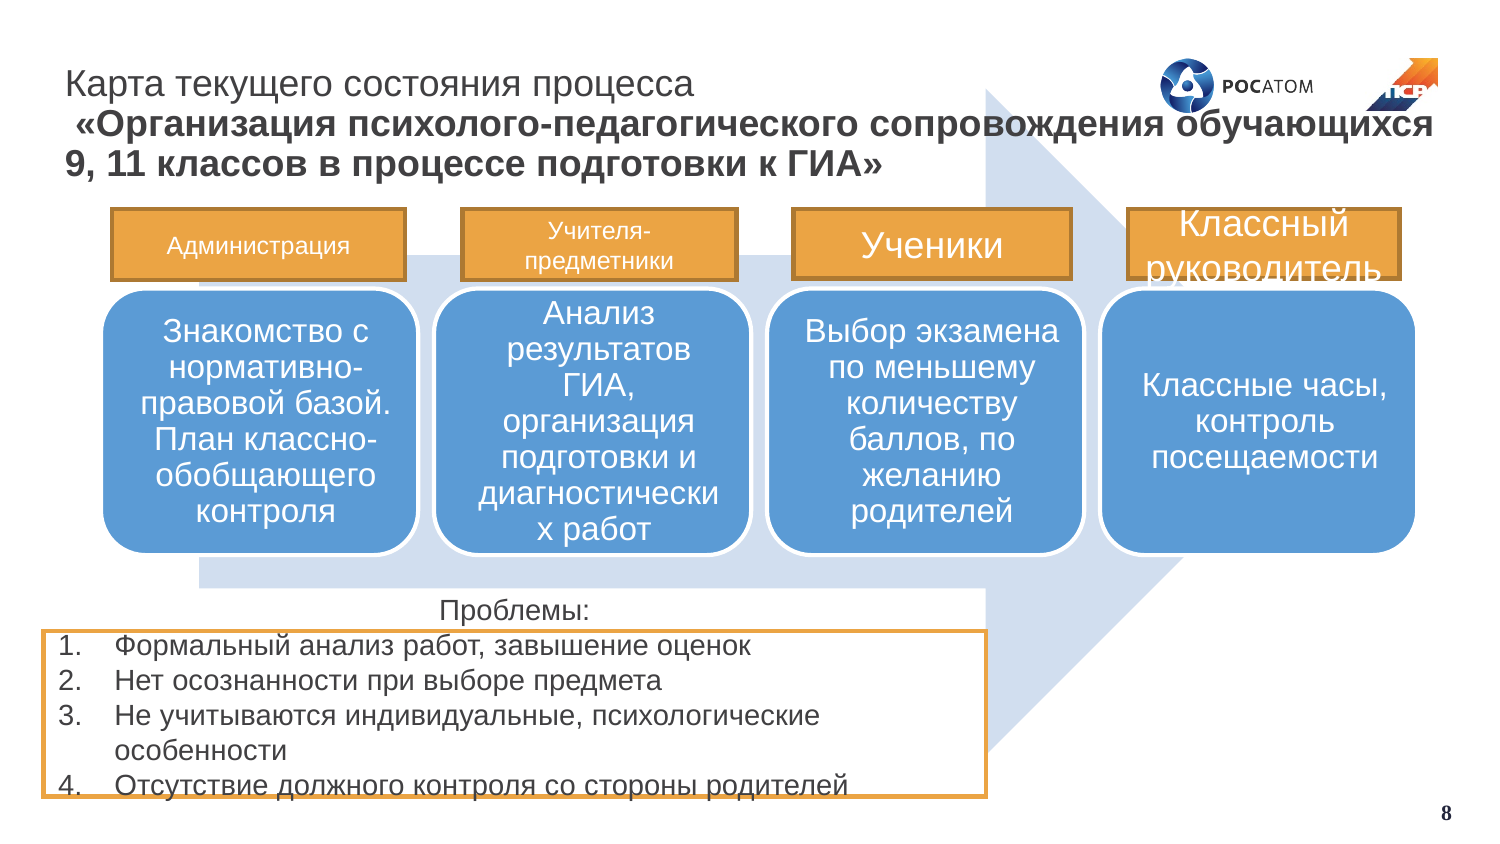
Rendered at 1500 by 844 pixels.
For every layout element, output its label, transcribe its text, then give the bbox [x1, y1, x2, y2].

title Карта текущего состояния процесса «Организация психолого-педагогического сопровождения обучающихся 9, 11 классов в процессе подготовки к ГИА» [50, 56, 1475, 212]
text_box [100, 88, 1419, 756]
slide_number 8 [1417, 791, 1475, 827]
text_box Проблемы: Формальный анализ работ, завышение оценок Нет осознанности при выборе предмета Не учитываются индивидуальные, психологические особенности Отсутствие должного контроля со стороны родителей [41, 629, 988, 799]
